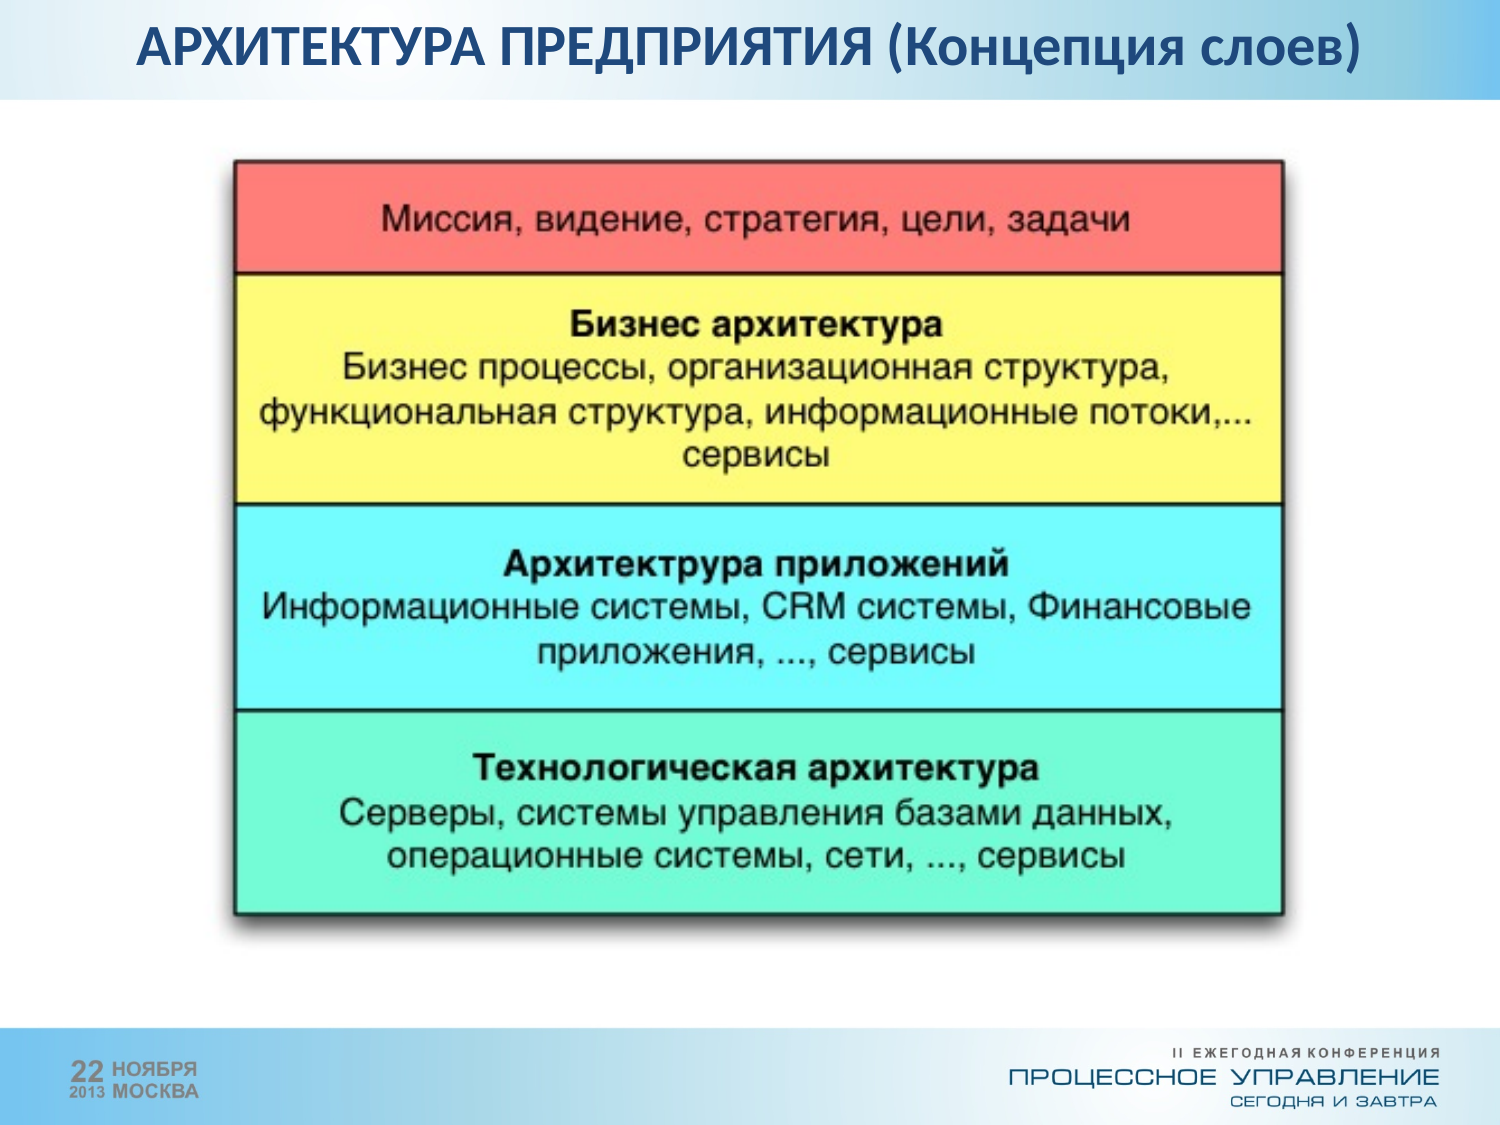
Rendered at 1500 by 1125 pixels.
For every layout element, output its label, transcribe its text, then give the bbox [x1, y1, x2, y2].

list АРХИТЕКТУРА ПРЕДПРИЯТИЯ (Концепция слоев) [29, 0, 1471, 102]
picture [0, 0, 1500, 1125]
